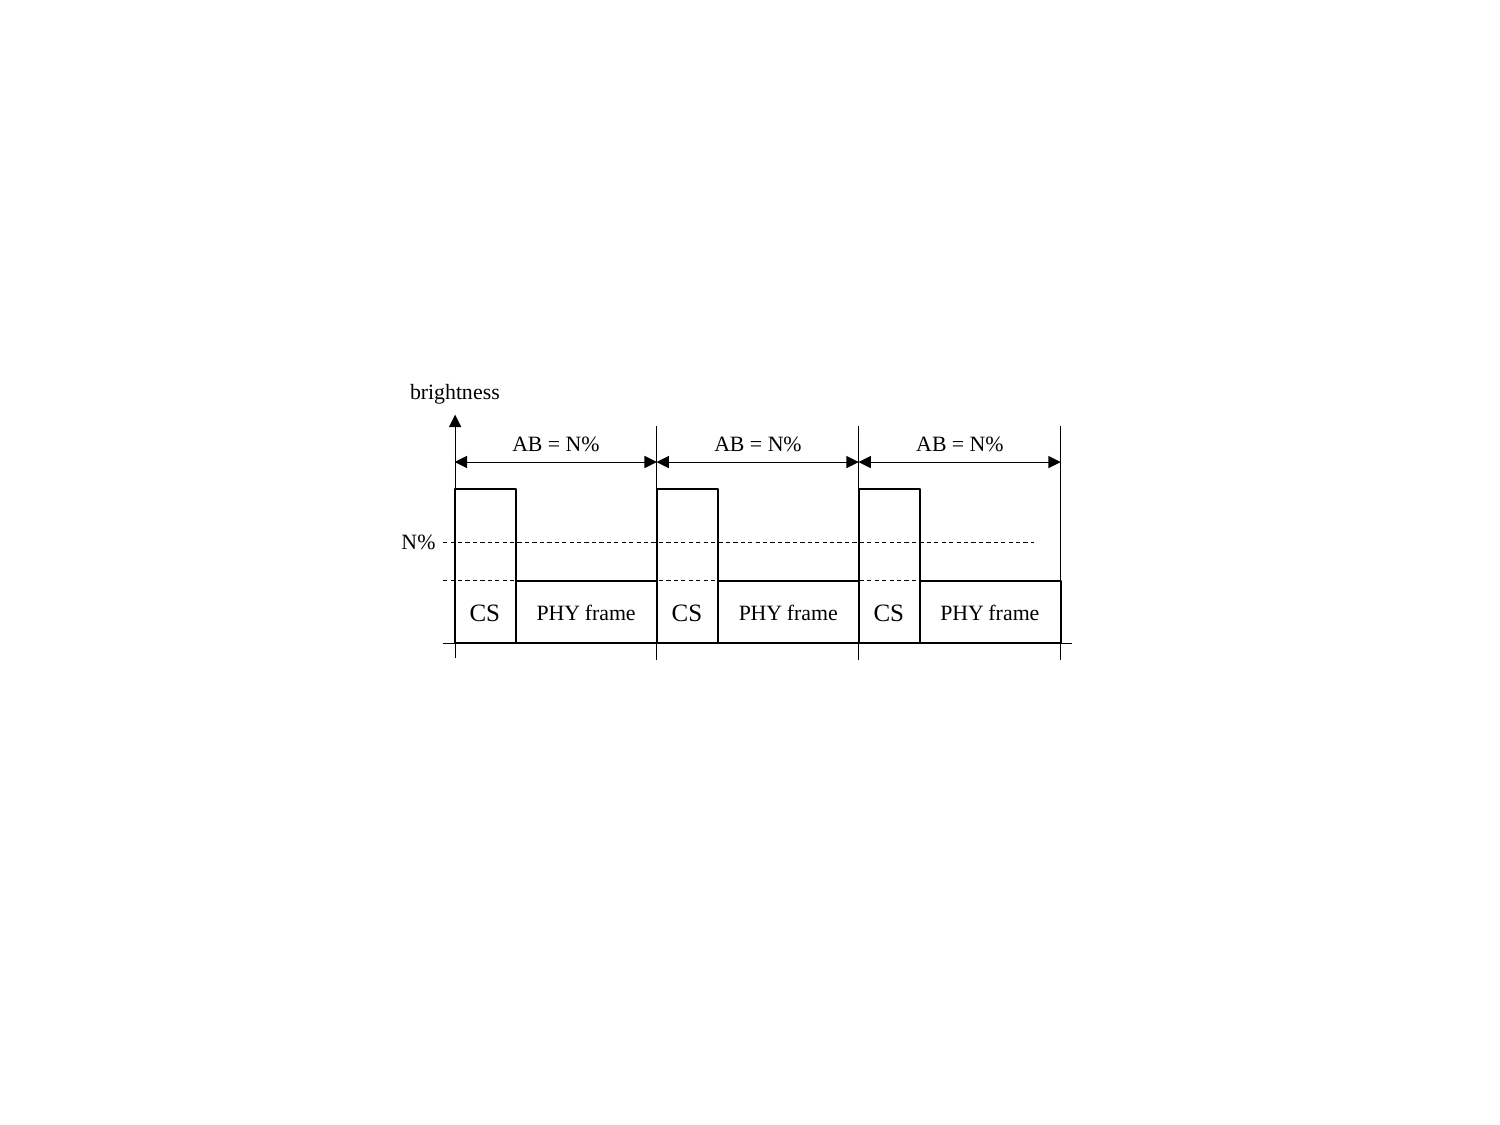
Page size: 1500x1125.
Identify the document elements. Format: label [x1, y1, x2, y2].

text_box [386, 370, 1073, 660]
